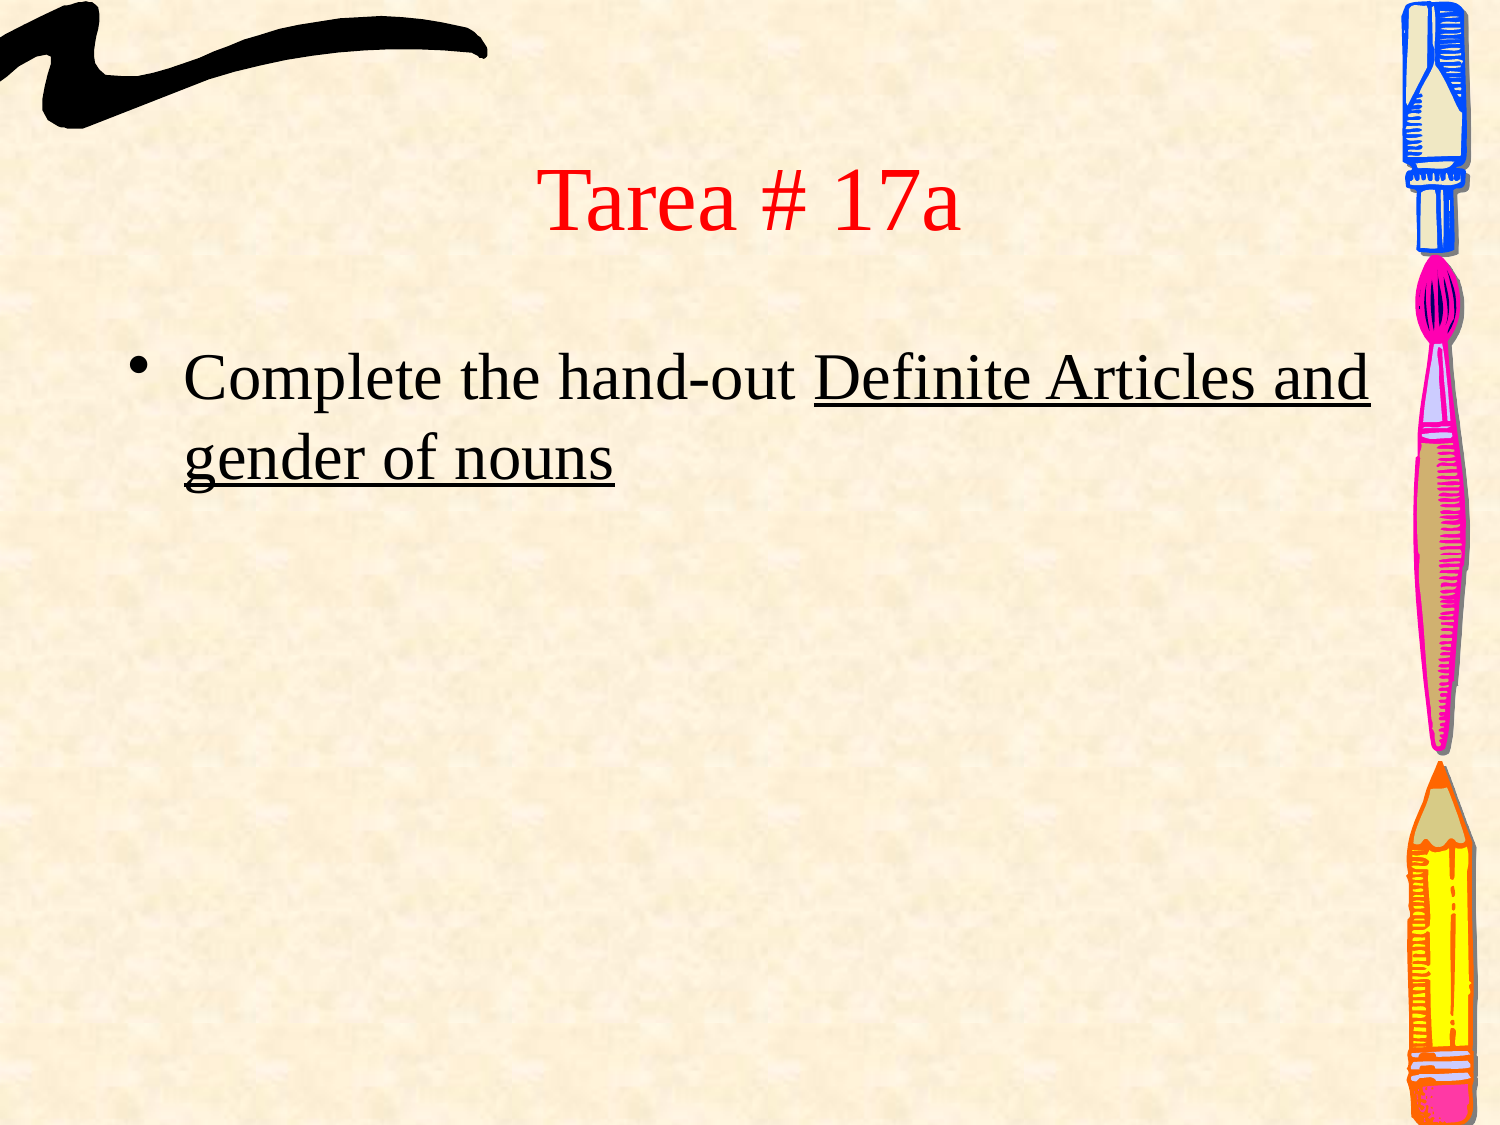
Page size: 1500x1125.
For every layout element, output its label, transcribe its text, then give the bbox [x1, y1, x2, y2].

picture [0, 0, 1500, 1125]
list Complete the hand-out Definite Articles and gender of nouns [112, 324, 1388, 1000]
title Tarea # 17a [112, 99, 1388, 288]
